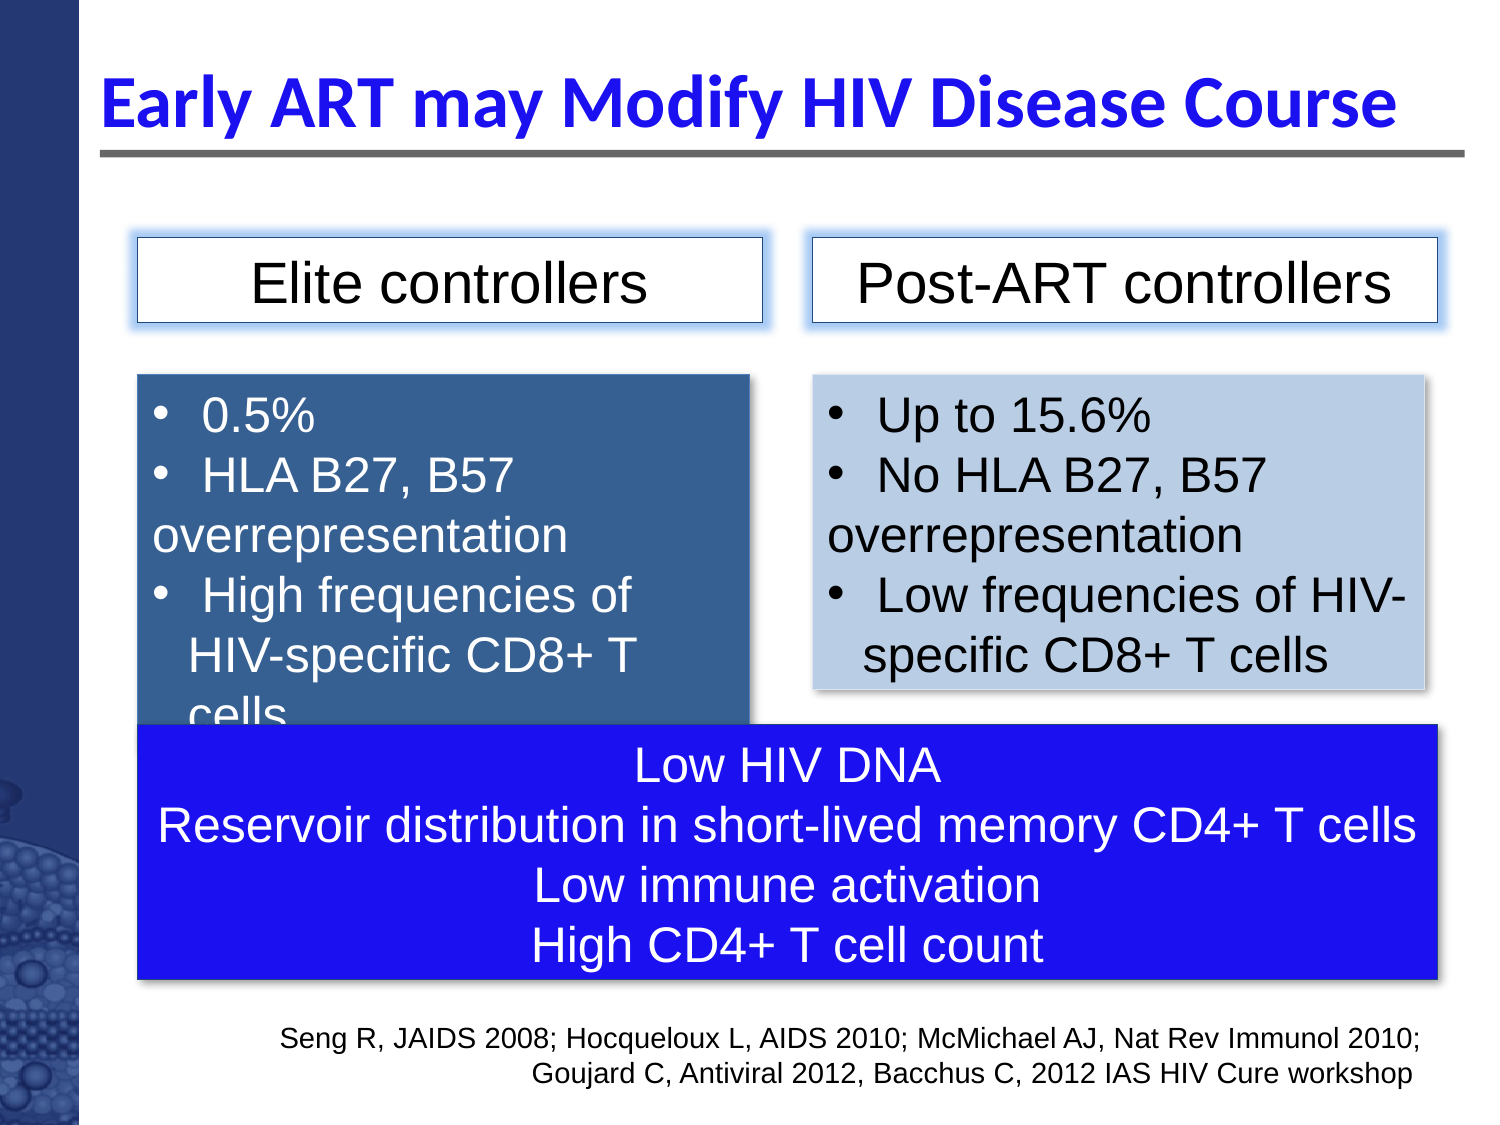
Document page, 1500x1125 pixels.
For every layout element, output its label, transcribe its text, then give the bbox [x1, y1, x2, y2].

text_box Seng R, JAIDS 2008; Hocqueloux L, AIDS 2010; McMichael AJ, Nat Rev Immunol 2010; Goujard C, Antiviral 2012, Bacchus C, 2012 IAS HIV Cure workshop [249, 1012, 1438, 1098]
text_box Up to 15.6% No HLA B27, B57 overrepresentation Low frequencies of HIV-specific CD8+ T cells [812, 374, 1425, 690]
title Early ART may Modify HIV Disease Course [75, 45, 1425, 233]
text_box Elite controllers [137, 237, 763, 323]
text_box Post-ART controllers [812, 237, 1438, 323]
text_box Low HIV DNA Reservoir distribution in short-lived memory CD4+ T cells Low immune activation High CD4+ T cell count [137, 724, 1438, 980]
text_box 0.5% HLA B27, B57 overrepresentation High frequencies of HIV-specific CD8+ T cells [137, 374, 750, 724]
picture [0, 0, 79, 1125]
